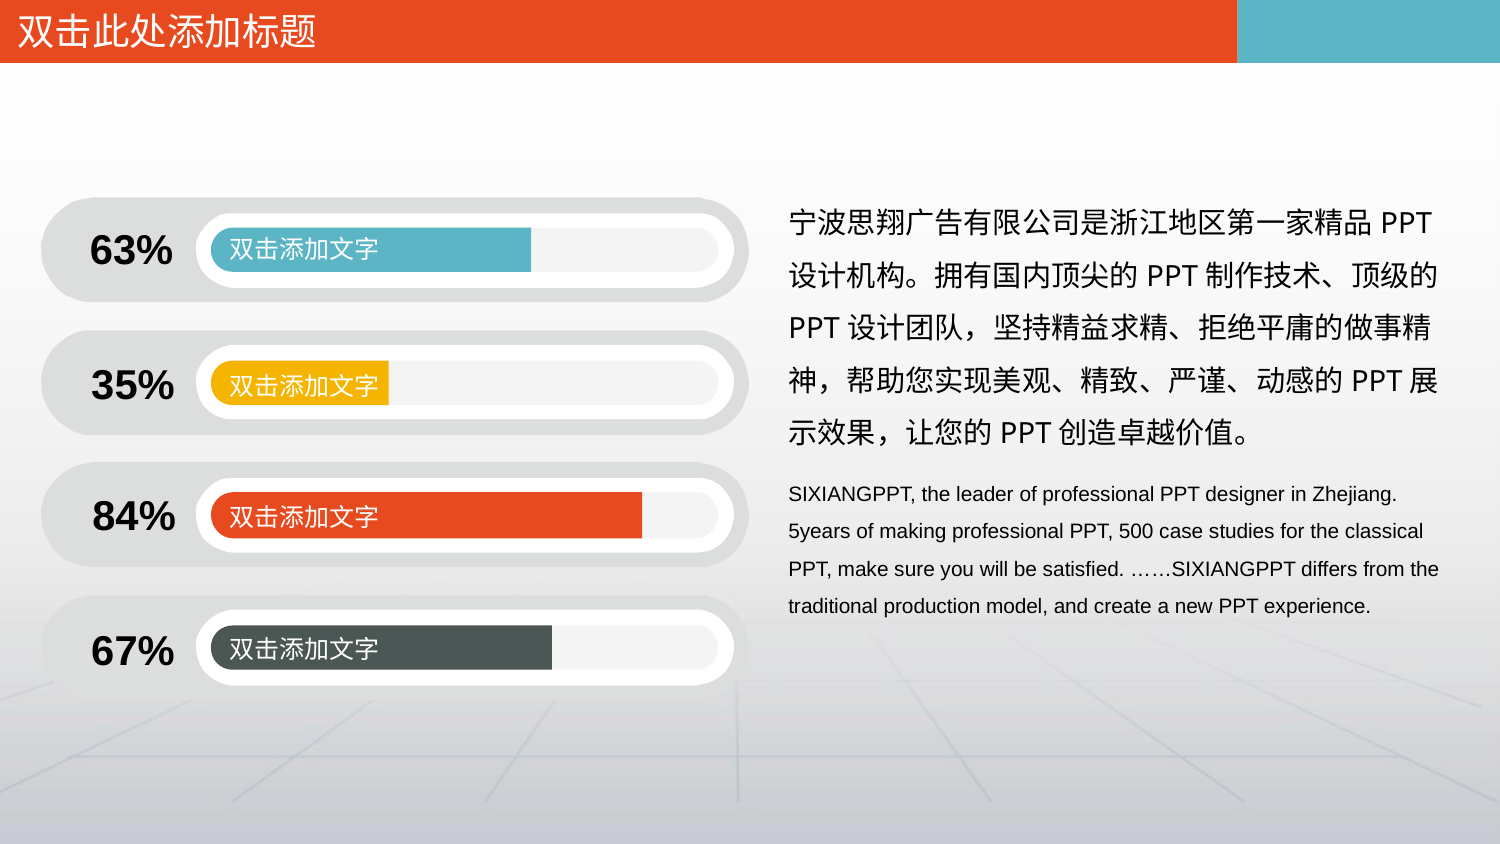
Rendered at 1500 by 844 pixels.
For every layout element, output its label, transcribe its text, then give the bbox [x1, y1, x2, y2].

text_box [773, 179, 1459, 623]
picture [0, 63, 1500, 401]
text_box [40, 197, 751, 702]
text_box 双击此处添加标题 [2, 1, 332, 61]
